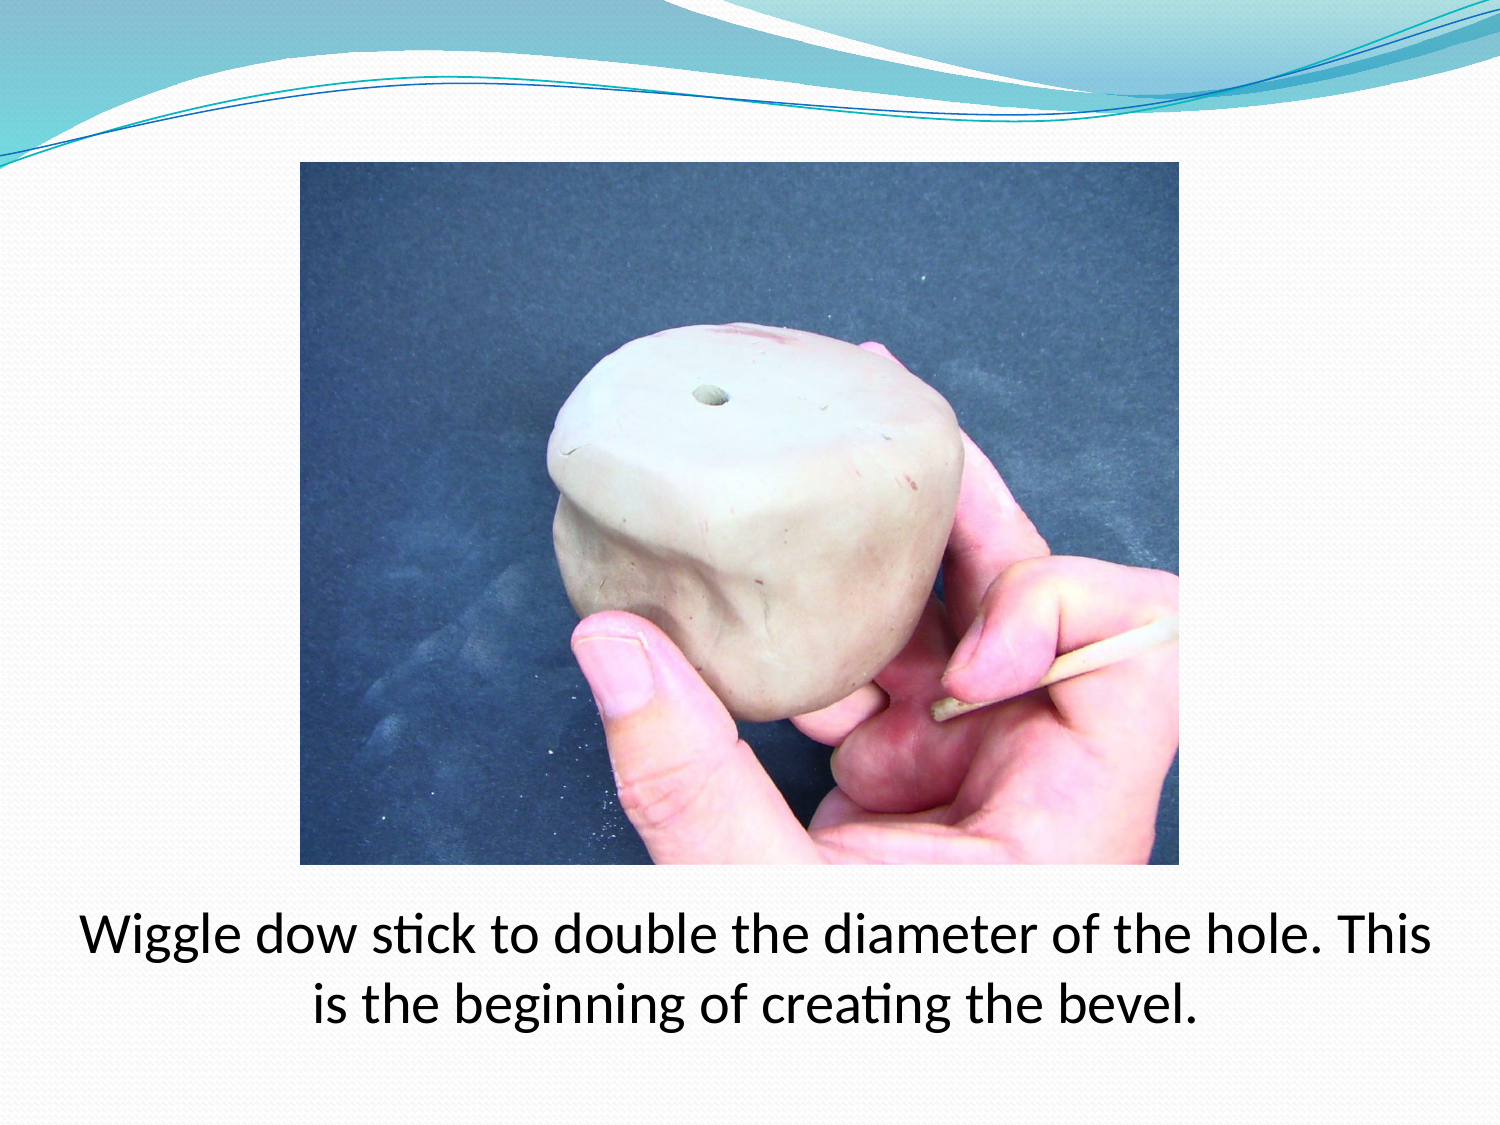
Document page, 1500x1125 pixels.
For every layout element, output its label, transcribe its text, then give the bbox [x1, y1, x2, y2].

picture [299, 162, 1179, 866]
text_box Wiggle dow stick to double the diameter of the hole. This is the beginning of creating the bevel. [62, 887, 1450, 1043]
